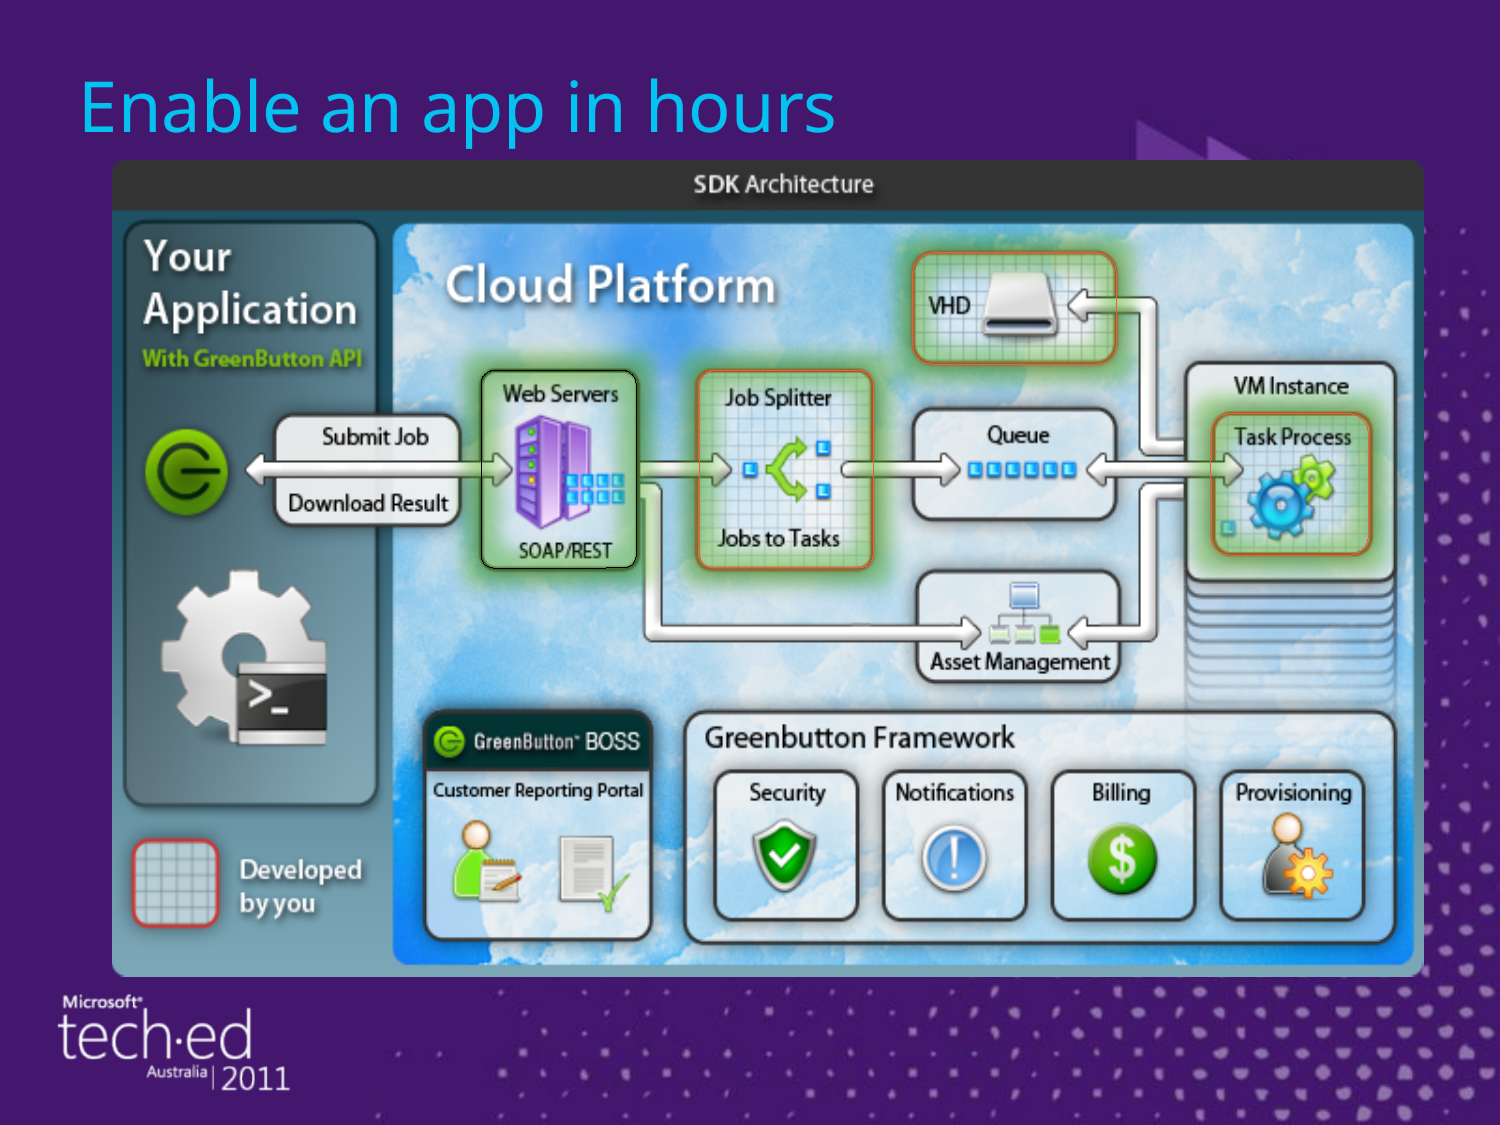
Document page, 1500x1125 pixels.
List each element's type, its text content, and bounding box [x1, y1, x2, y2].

picture [0, 0, 1500, 1125]
title Enable an app in hours [63, 54, 1436, 155]
